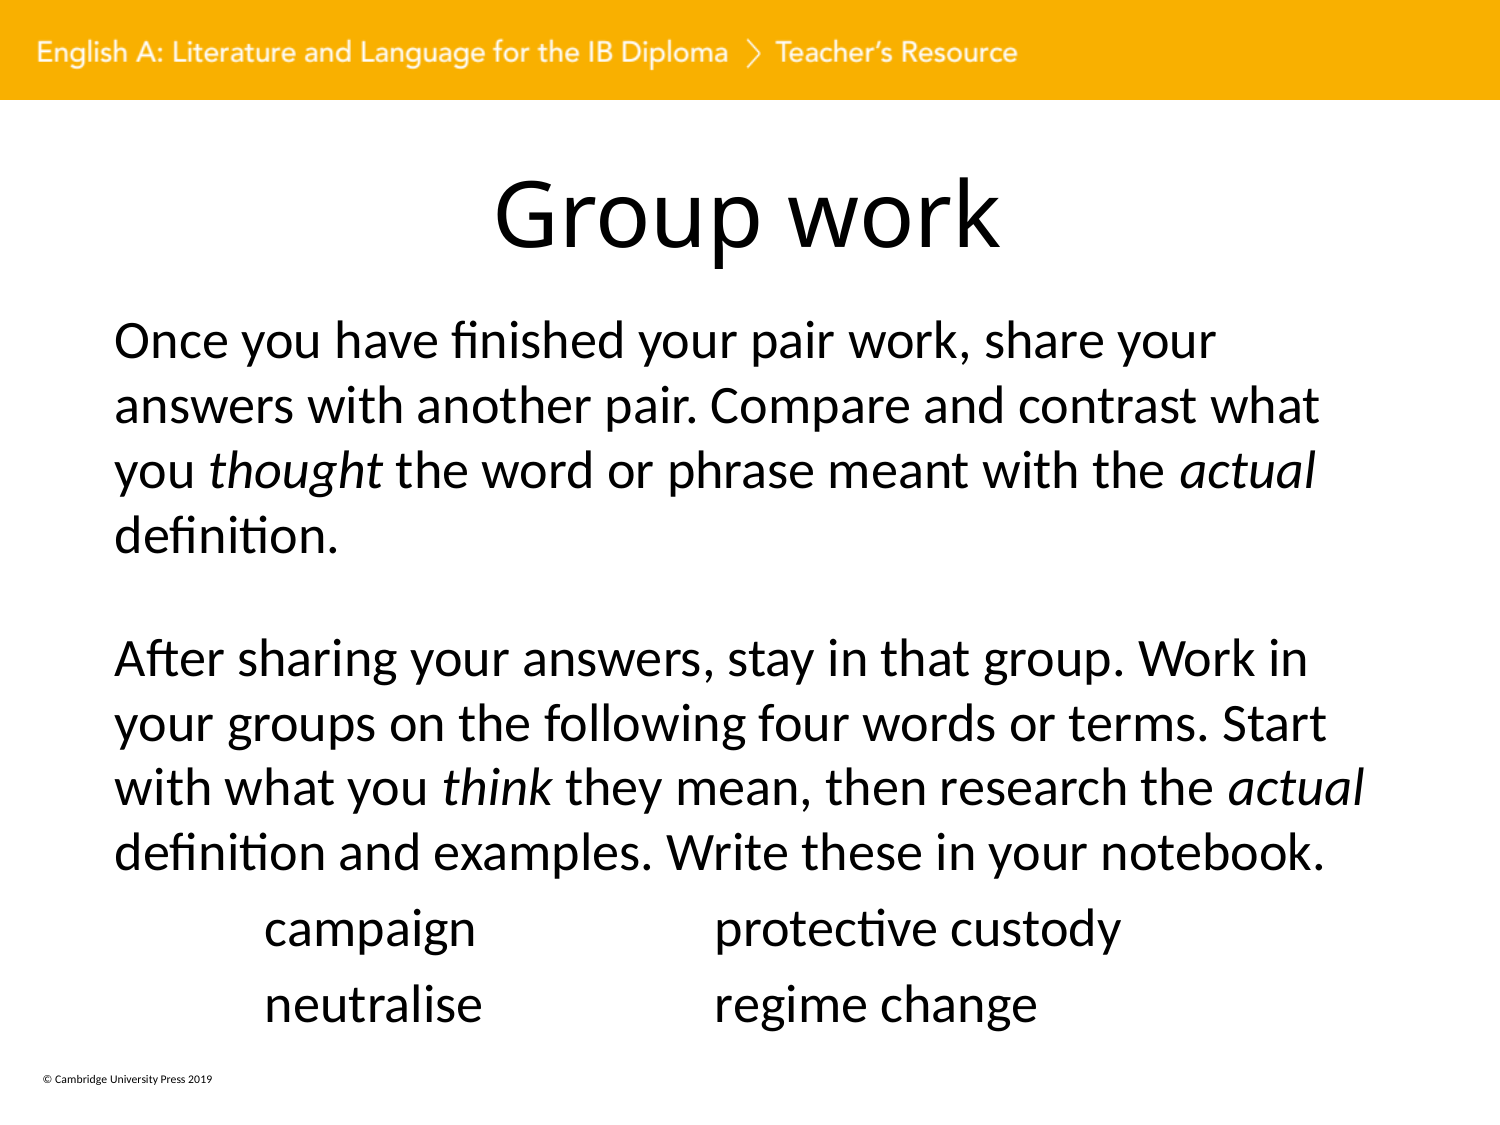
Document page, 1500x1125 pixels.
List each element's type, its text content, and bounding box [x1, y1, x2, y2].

picture [0, 0, 1500, 101]
subtitle © Cambridge University Press 2019 [27, 1063, 1388, 1093]
text_box Group work [27, 117, 1467, 305]
text_box Once you have finished your pair work, share your answers with another pair. Compare and contrast what you thought the word or phrase meant with the actual definition. After sharing your answers, stay in that group. Work in your groups on the following four words or terms. Start with what you think they mean, then research the actual definition and examples. Write these in your notebook. campaign protective custody neutralise regime change [99, 297, 1388, 1035]
